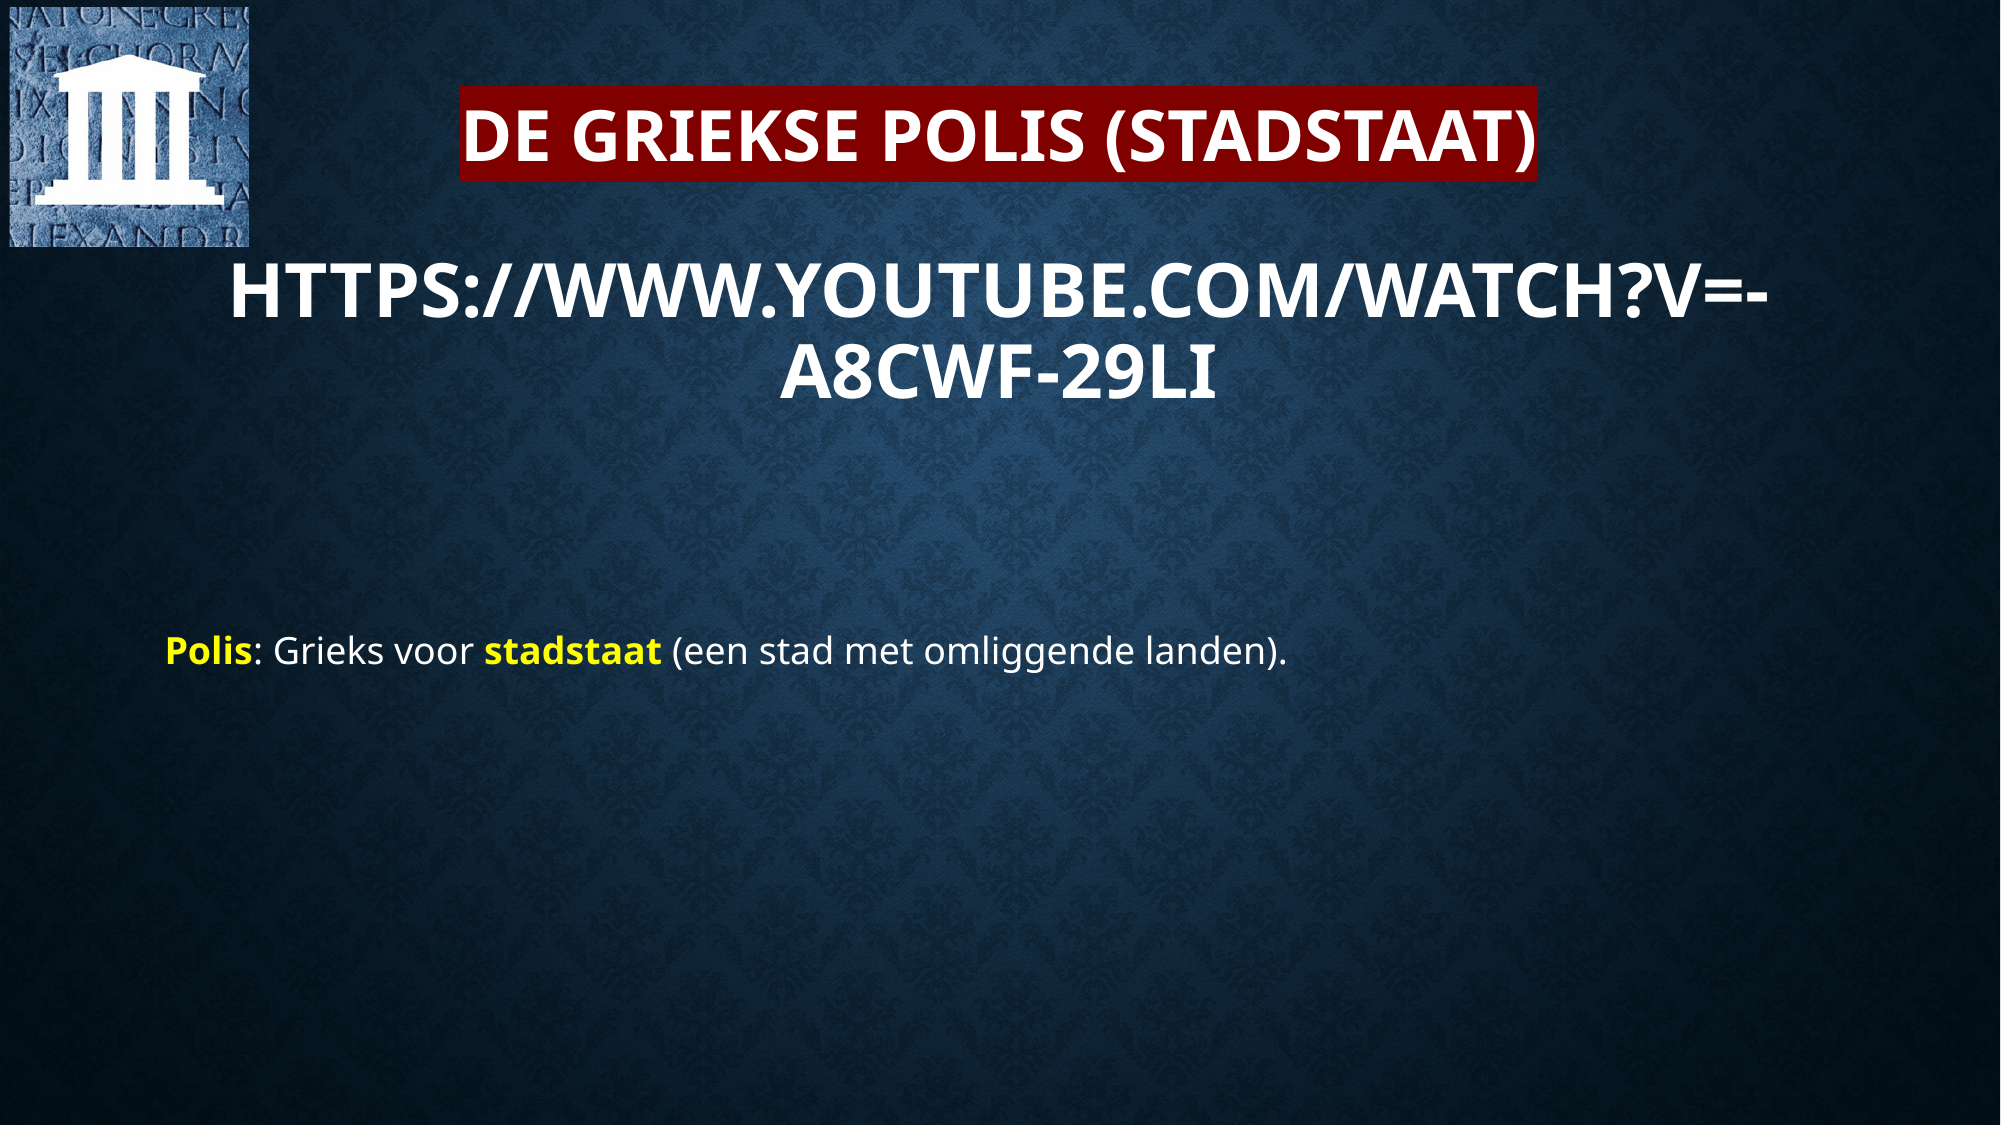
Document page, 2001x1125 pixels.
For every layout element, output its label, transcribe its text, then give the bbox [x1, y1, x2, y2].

text_box Polis: Grieks voor stadstaat (een stad met omliggende landen). [149, 619, 1819, 725]
title De Griekse polis (stadstaat) https://www.youtube.com/watch?v=-a8cWF-29lI [149, 28, 1849, 260]
list [149, 260, 1849, 1034]
picture [9, 7, 250, 247]
